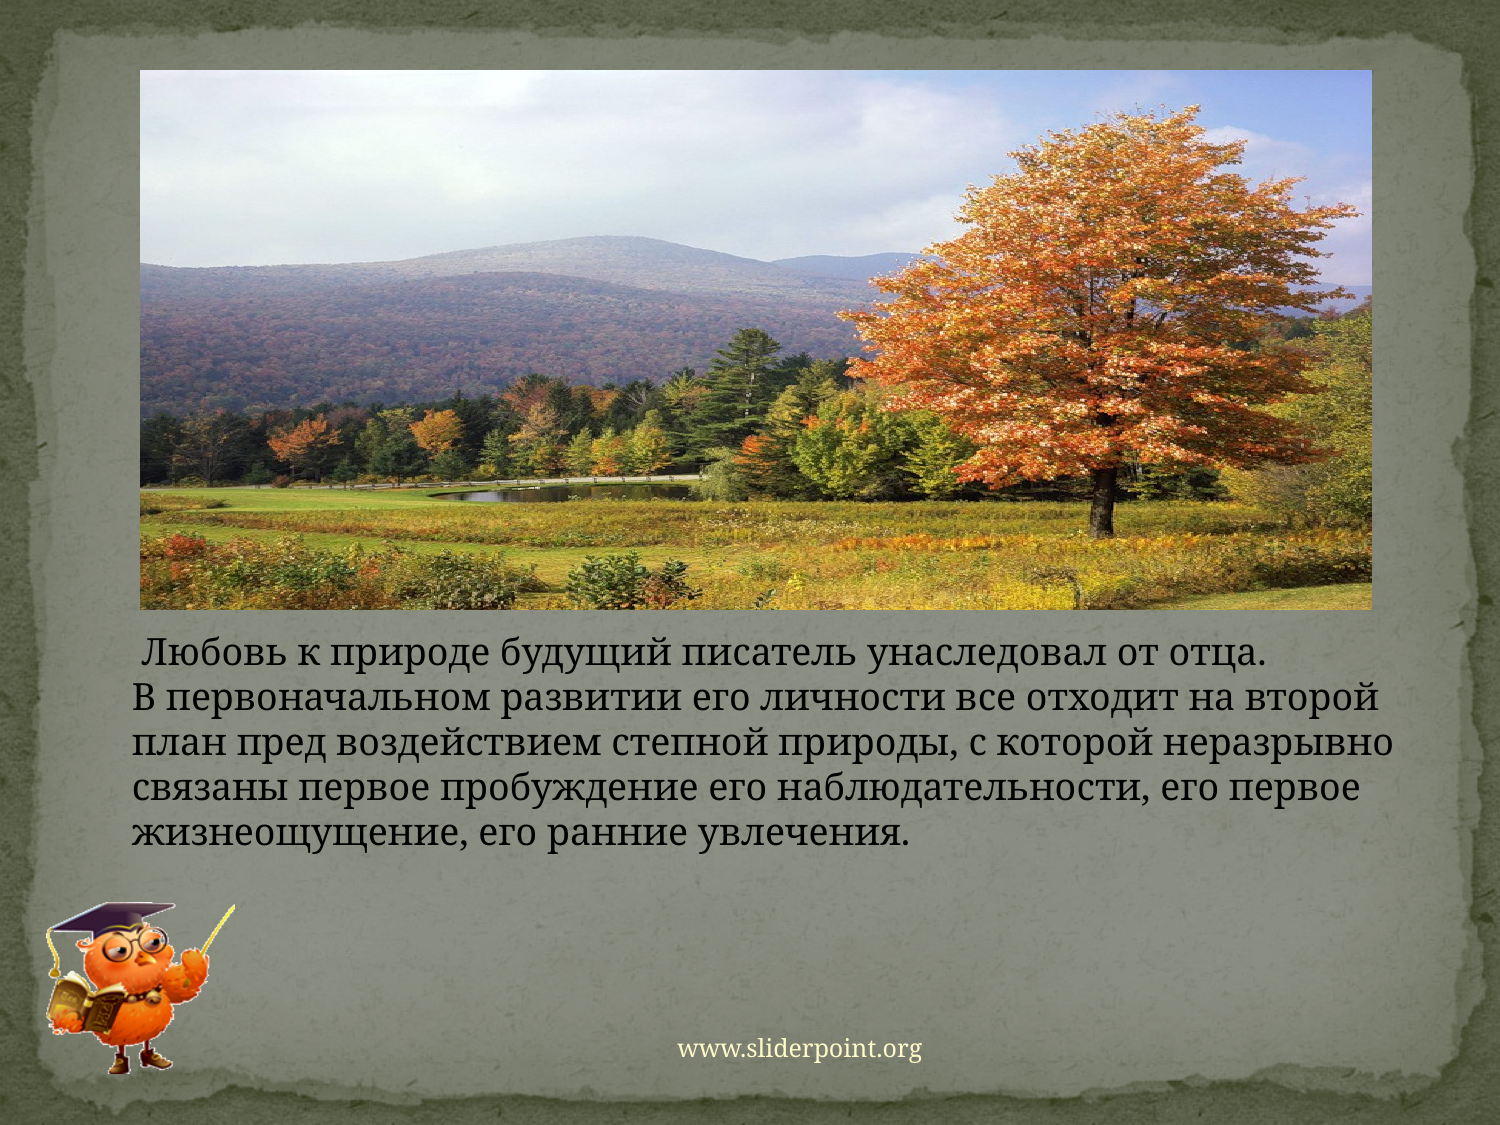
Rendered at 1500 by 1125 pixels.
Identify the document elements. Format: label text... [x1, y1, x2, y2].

picture [46, 902, 235, 1074]
text_box Любовь к природе будущий писатель унаследовал от отца. В первоначальном развитии его личности все отходит на второй план пред воздействием степной природы, с которой неразрывно связаны первое пробуждение его наблюдательности, его первое жизнеощущение, его ранние увлечения. [117, 621, 1418, 861]
footer www.sliderpoint.org [350, 1017, 938, 1081]
picture [140, 70, 1373, 610]
